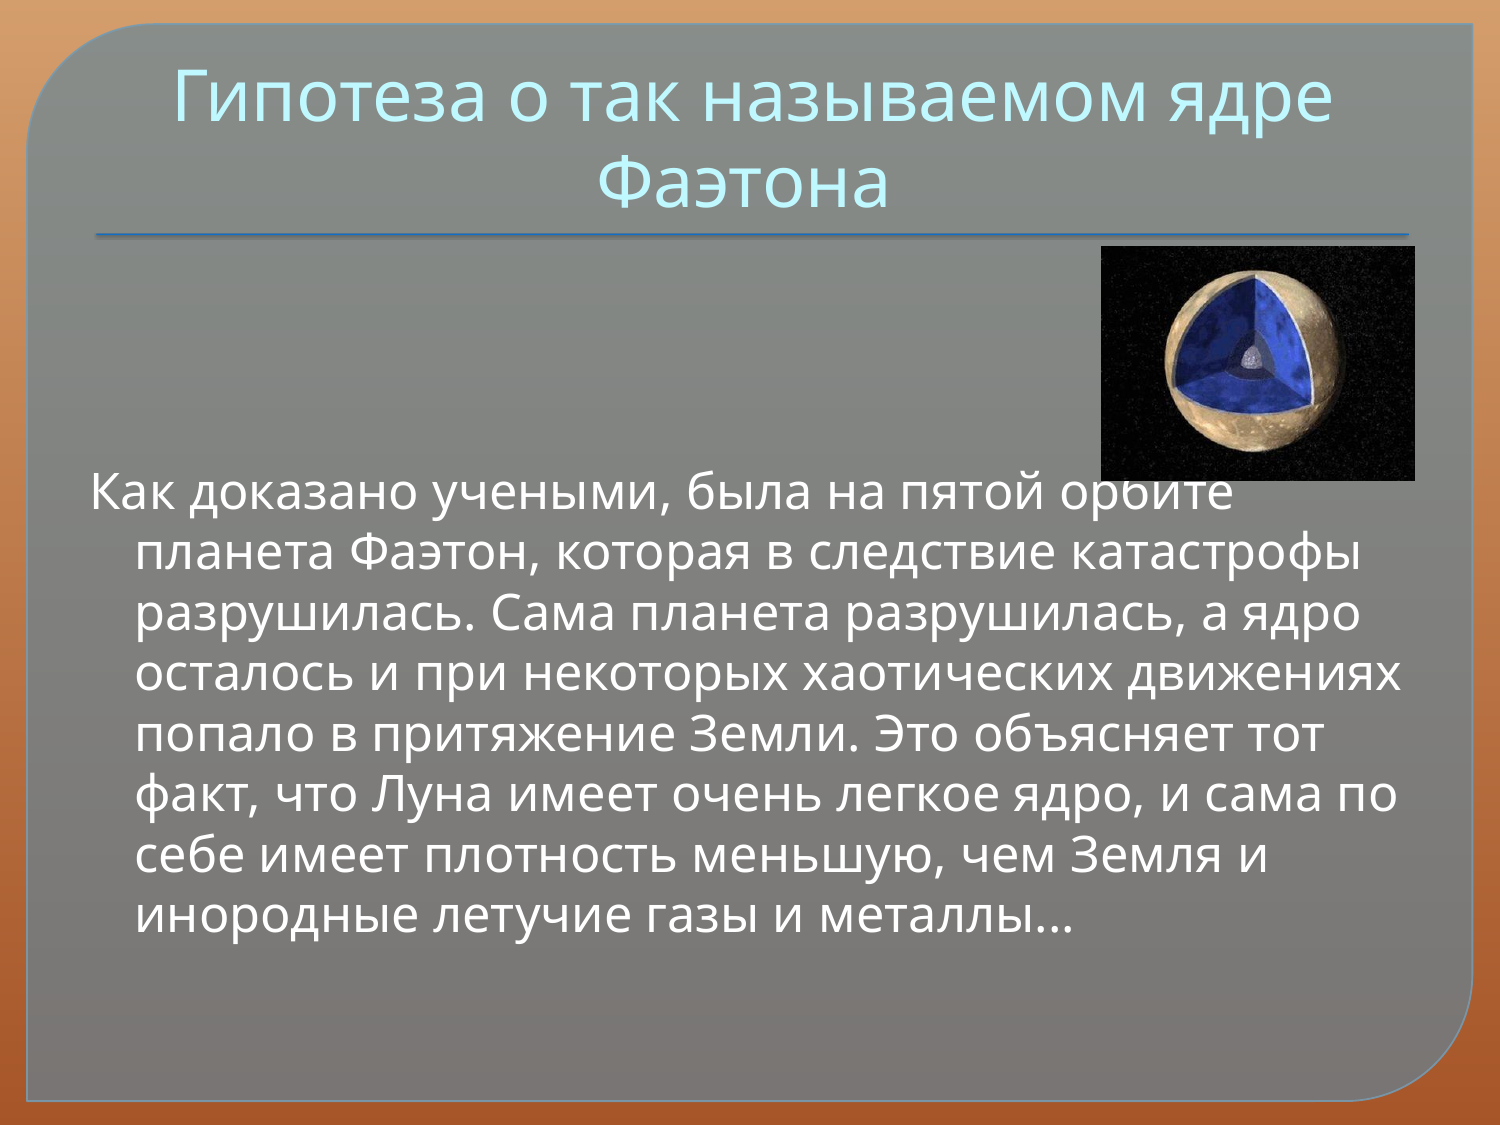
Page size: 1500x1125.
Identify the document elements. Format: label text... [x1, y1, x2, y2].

title Гипотеза о так называемом ядре Фаэтона [75, 41, 1425, 230]
list Как доказано учеными, была на пятой орбите планета Фаэтон, которая в следствие катастрофы разрушилась. Сама планета разрушилась, а ядро осталось и при некоторых хаотических движениях попало в притяжение Земли. Это объясняет тот факт, что Луна имеет очень легкое ядро, и сама по себе имеет плотность меньшую, чем Земля и инородные летучие газы и металлы... [75, 270, 1425, 1013]
picture [1101, 245, 1415, 481]
